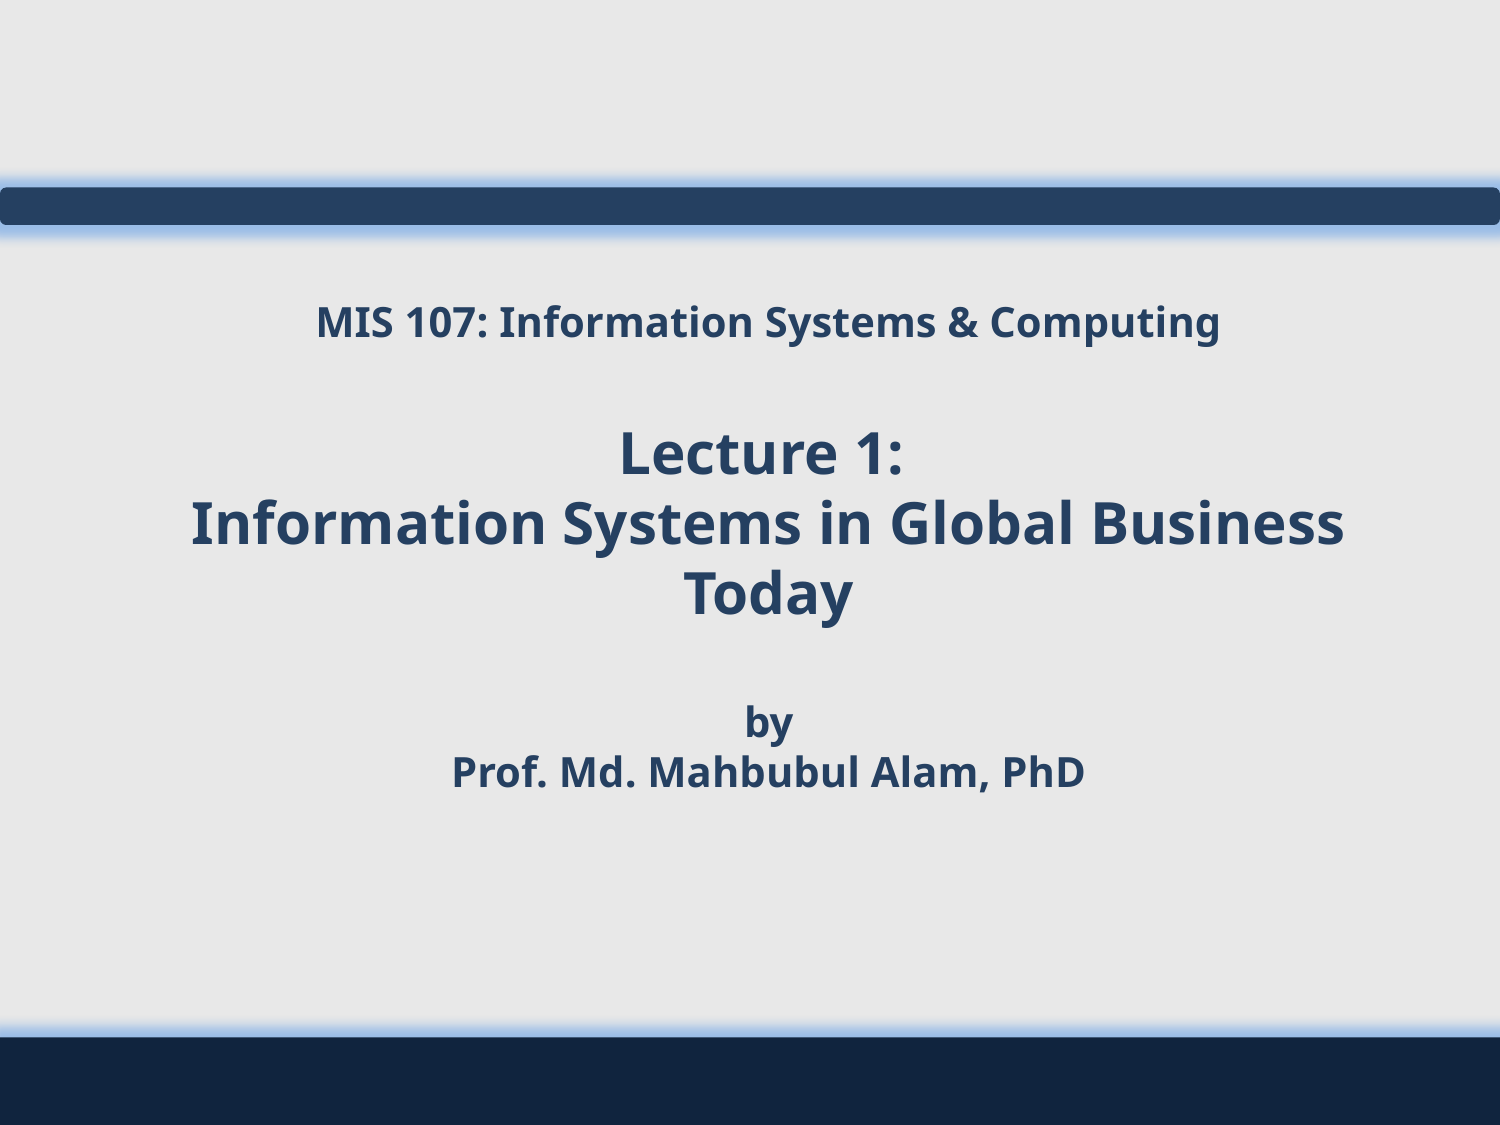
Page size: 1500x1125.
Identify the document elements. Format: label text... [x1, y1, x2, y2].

title MIS 107: Information Systems & Computing Lecture 1: Information Systems in Global Business Today by Prof. Md. Mahbubul Alam, PhD [112, 312, 1426, 851]
